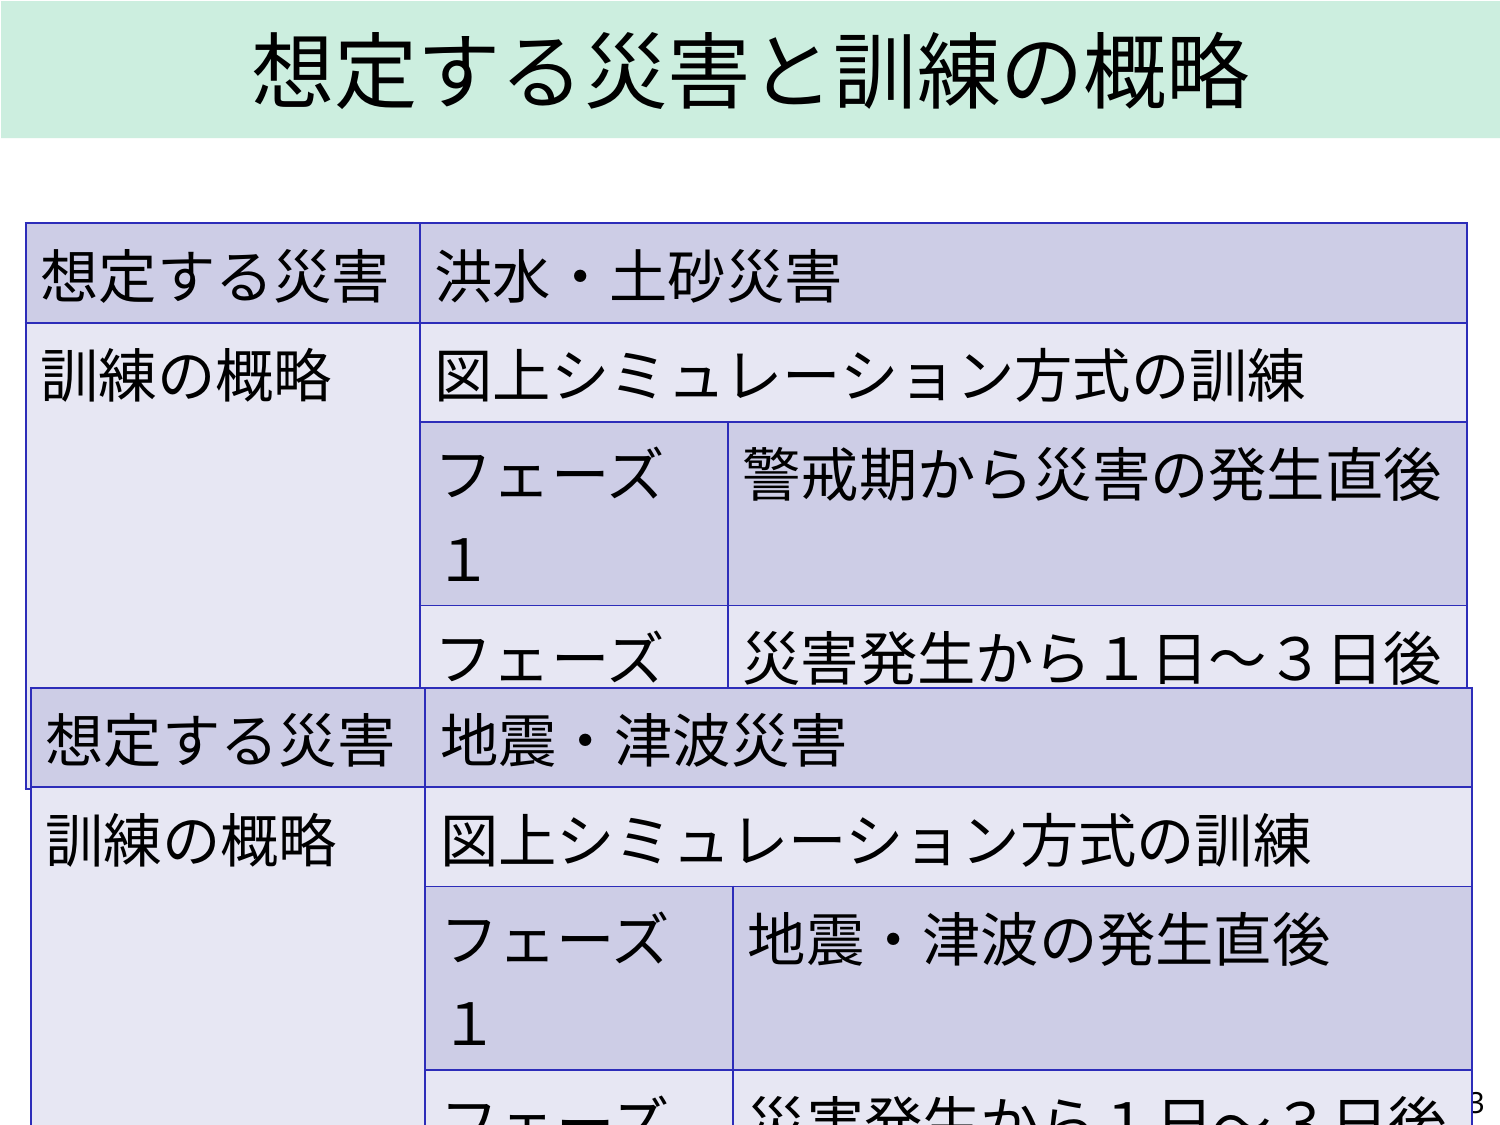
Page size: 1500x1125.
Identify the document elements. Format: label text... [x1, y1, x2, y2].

slide_number 2 [1473, 1077, 1500, 1123]
table_cell フェーズ２ [426, 1071, 732, 1125]
table_cell 地震・津波の発生直後 [734, 887, 1471, 1069]
table_cell 警戒期から災害の発生直後 [729, 423, 1466, 605]
table_header 地震・津波災害 [426, 689, 1471, 786]
table_cell 訓練の概略 [32, 788, 424, 1125]
table_cell 災害発生から１日～３日後 [734, 1071, 1471, 1125]
table_cell フェーズ２ [421, 606, 727, 687]
table_cell 図上シミュレーション方式の訓練 [426, 788, 1471, 886]
table_header 想定する災害 [27, 224, 419, 322]
table_header 洪水・土砂災害 [421, 224, 1466, 322]
table_cell フェーズ１ [426, 887, 732, 1069]
table_header 想定する災害 [32, 689, 424, 786]
text_box 想定する災害と訓練の概略 [1, 1, 1500, 139]
table_cell 災害発生から１日～３日後 [729, 606, 1466, 687]
table_cell 訓練の概略 [27, 324, 419, 788]
table_cell 図上シミュレーション方式の訓練 [421, 324, 1466, 421]
table_cell フェーズ１ [421, 423, 727, 605]
